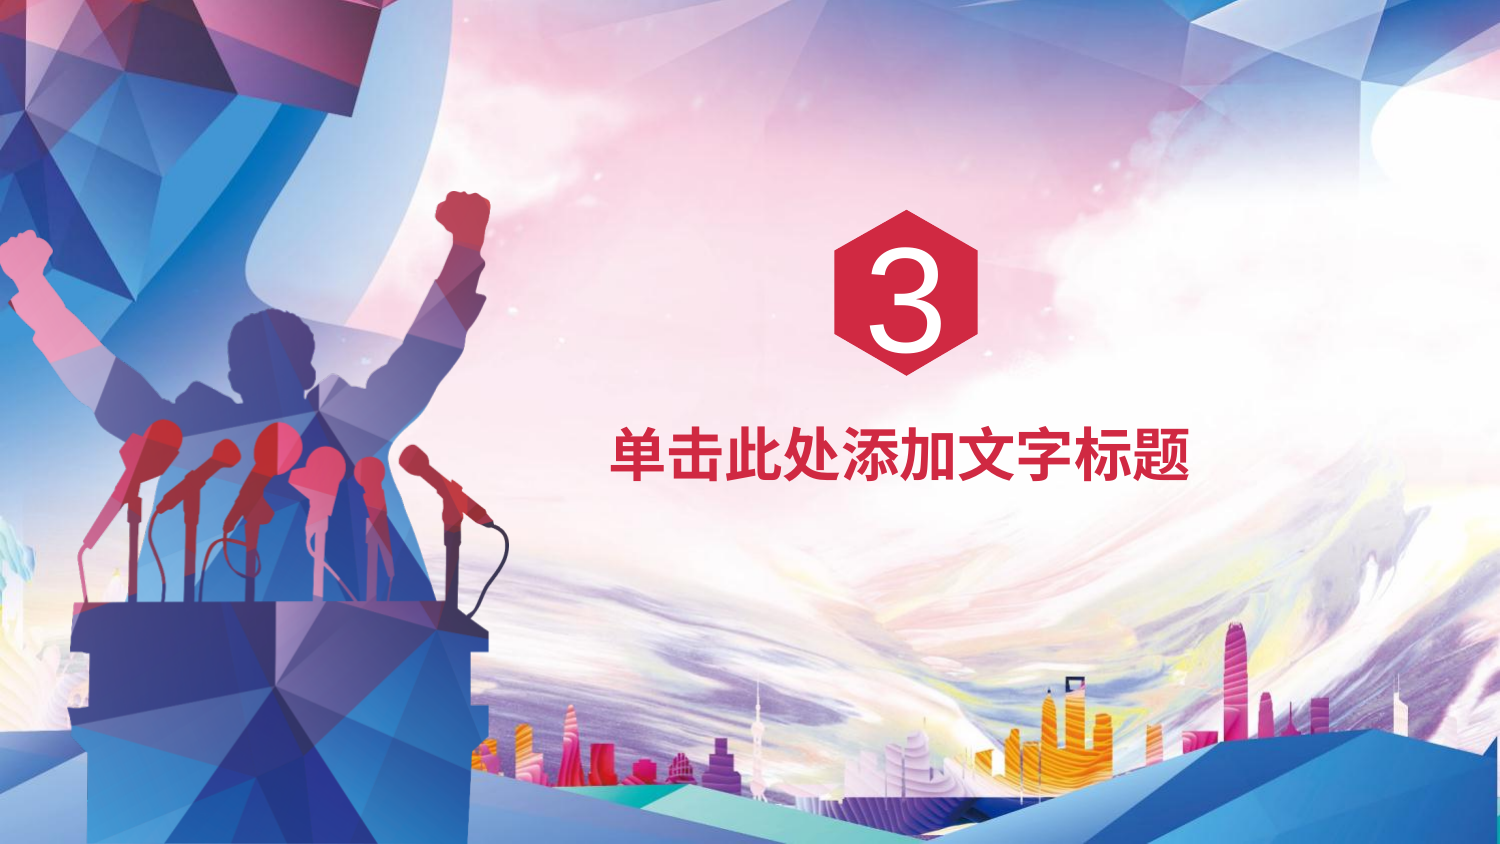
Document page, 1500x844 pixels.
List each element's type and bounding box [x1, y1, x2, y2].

text_box [0, 0, 1500, 844]
